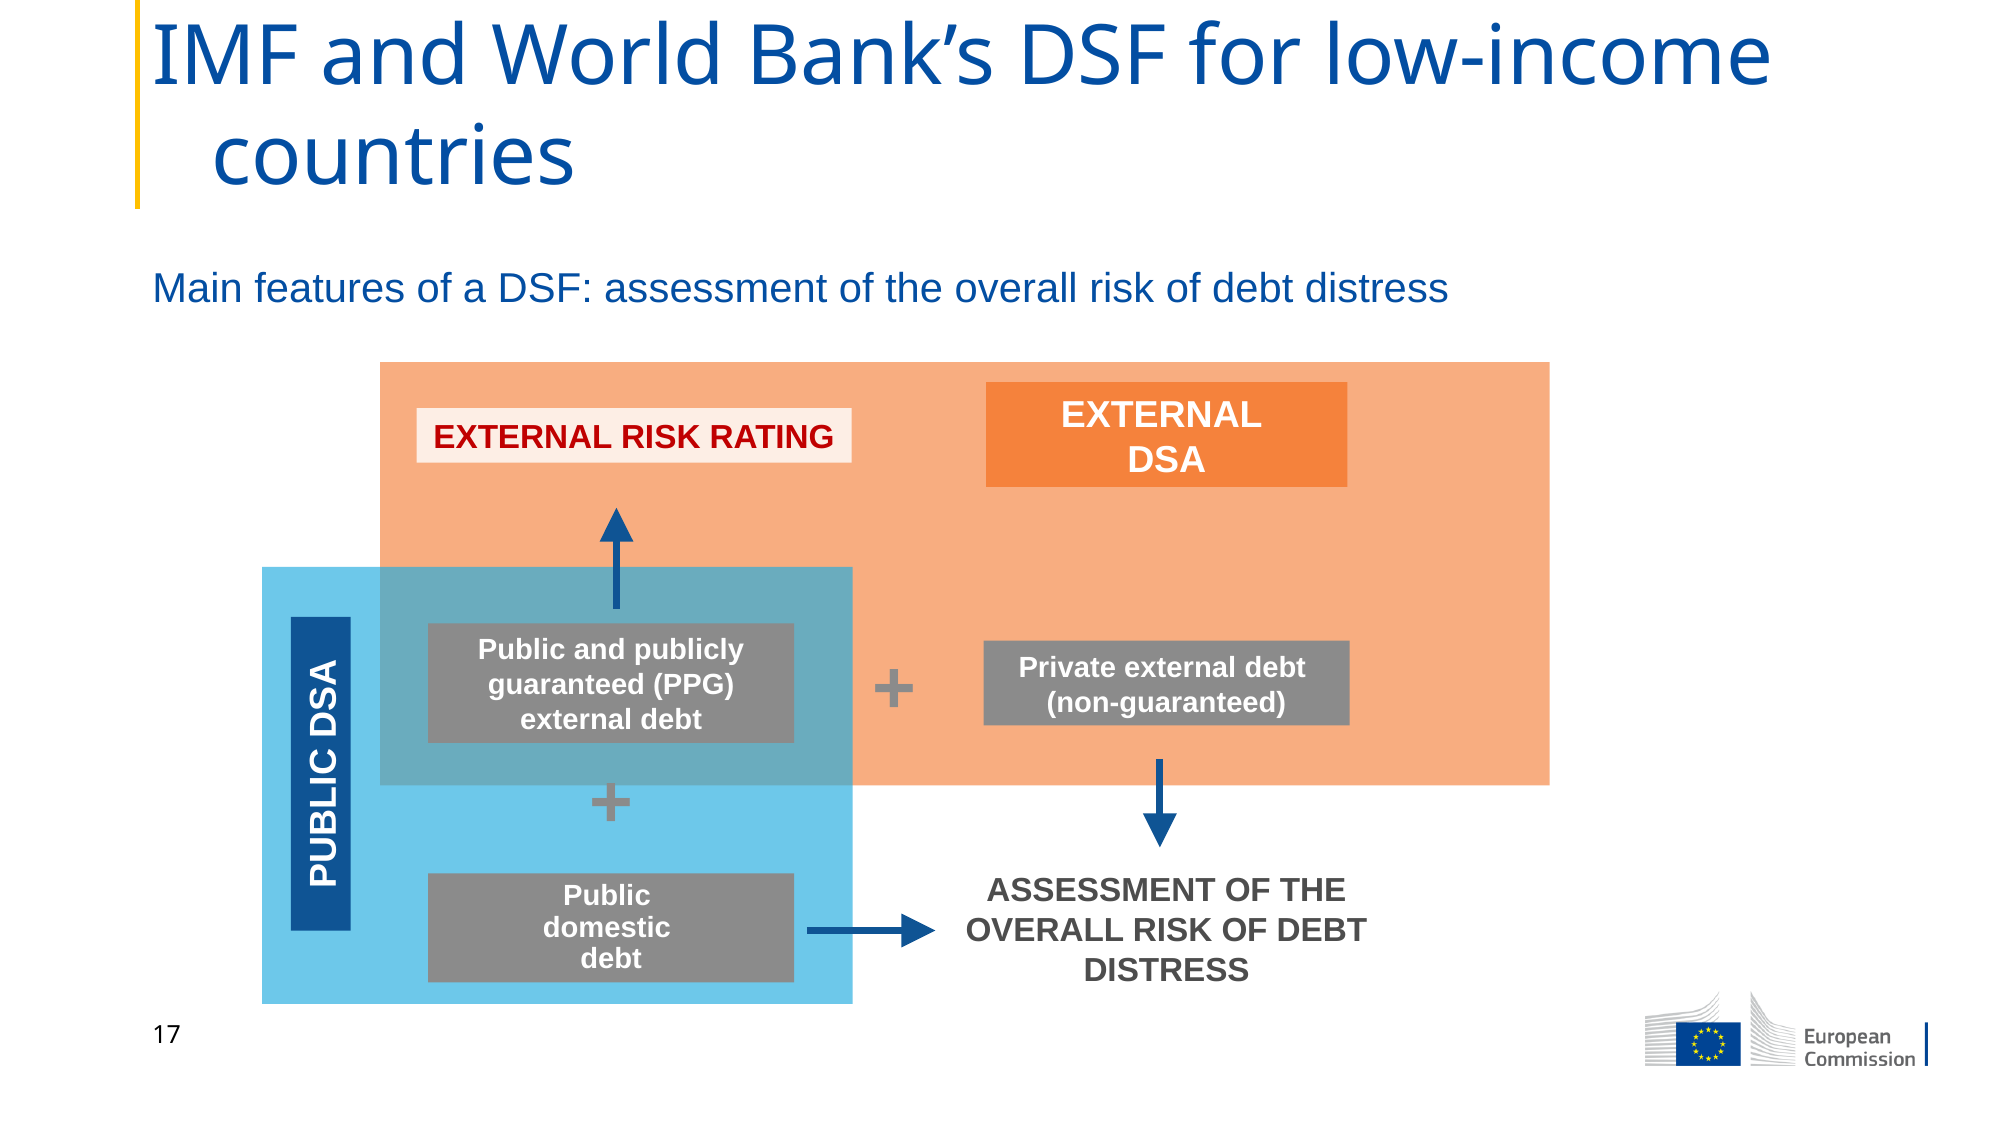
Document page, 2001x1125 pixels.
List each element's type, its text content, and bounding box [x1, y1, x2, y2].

slide_number 17 [137, 1005, 588, 1066]
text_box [262, 362, 1550, 1004]
picture [1645, 991, 1928, 1066]
title Main features of a DSF: assessment of the overall risk of debt distress [137, 237, 1863, 312]
text_box IMF and World Bank’s DSF for low-income countries [137, 0, 1896, 218]
